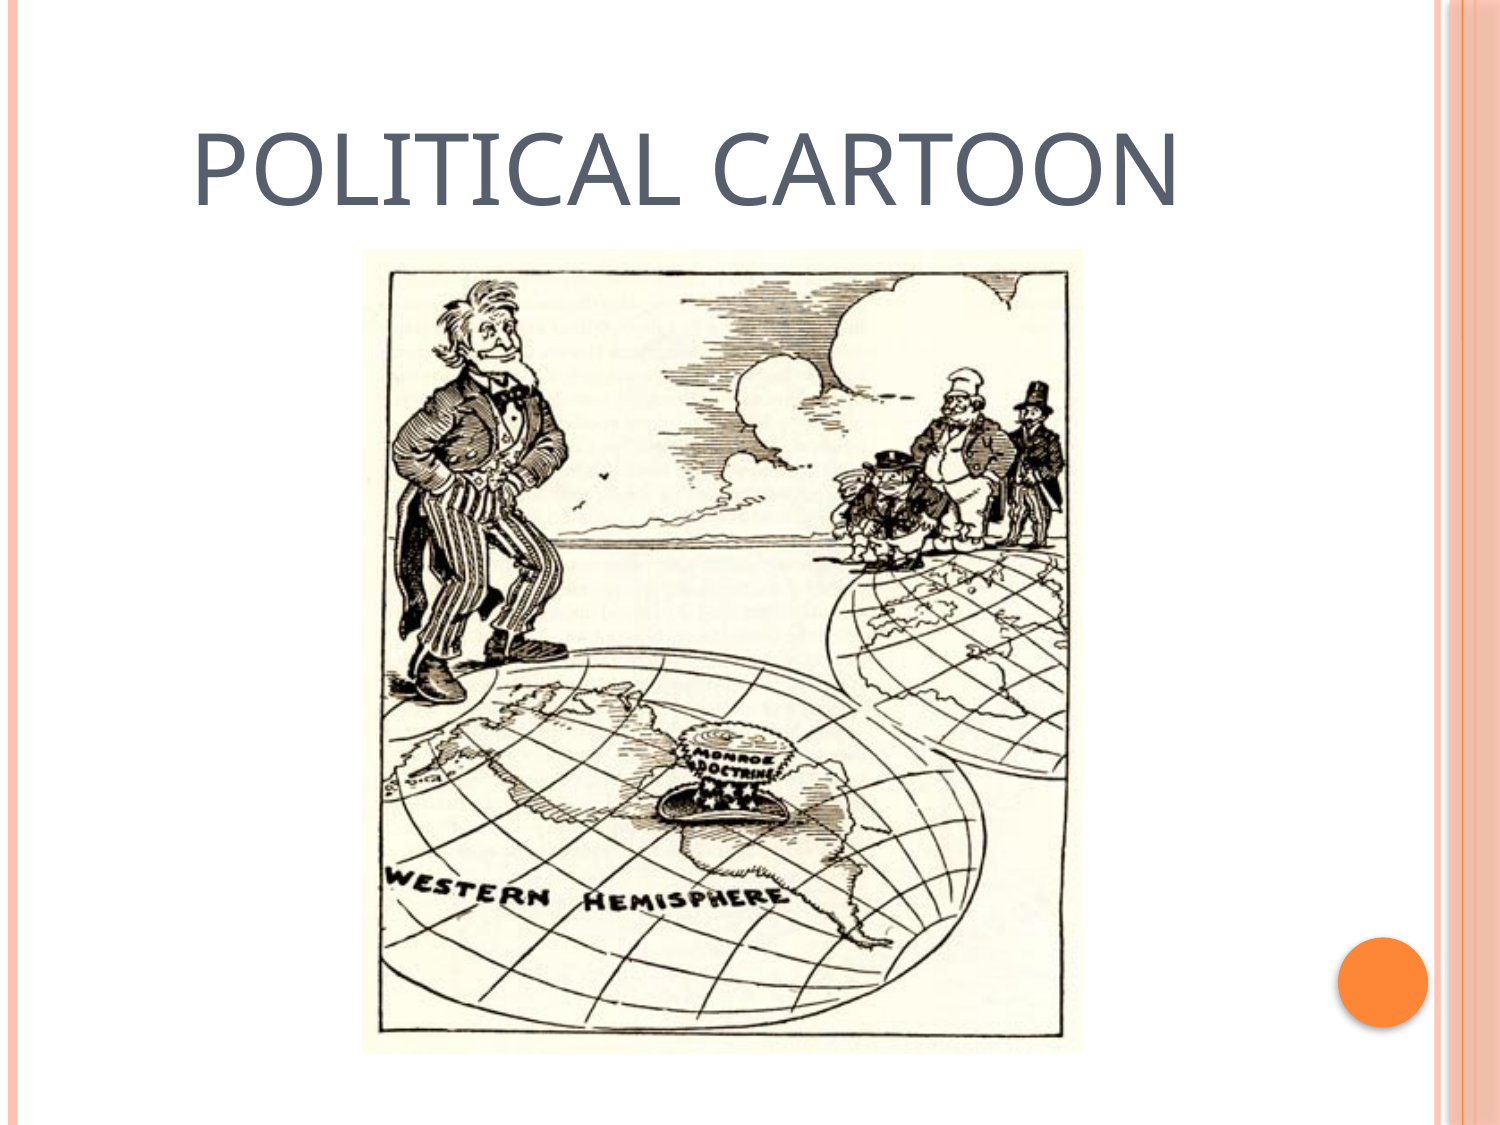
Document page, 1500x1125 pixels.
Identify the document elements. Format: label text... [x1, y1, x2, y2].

title Political Cartoon [75, 45, 1300, 233]
picture [361, 249, 1083, 1055]
